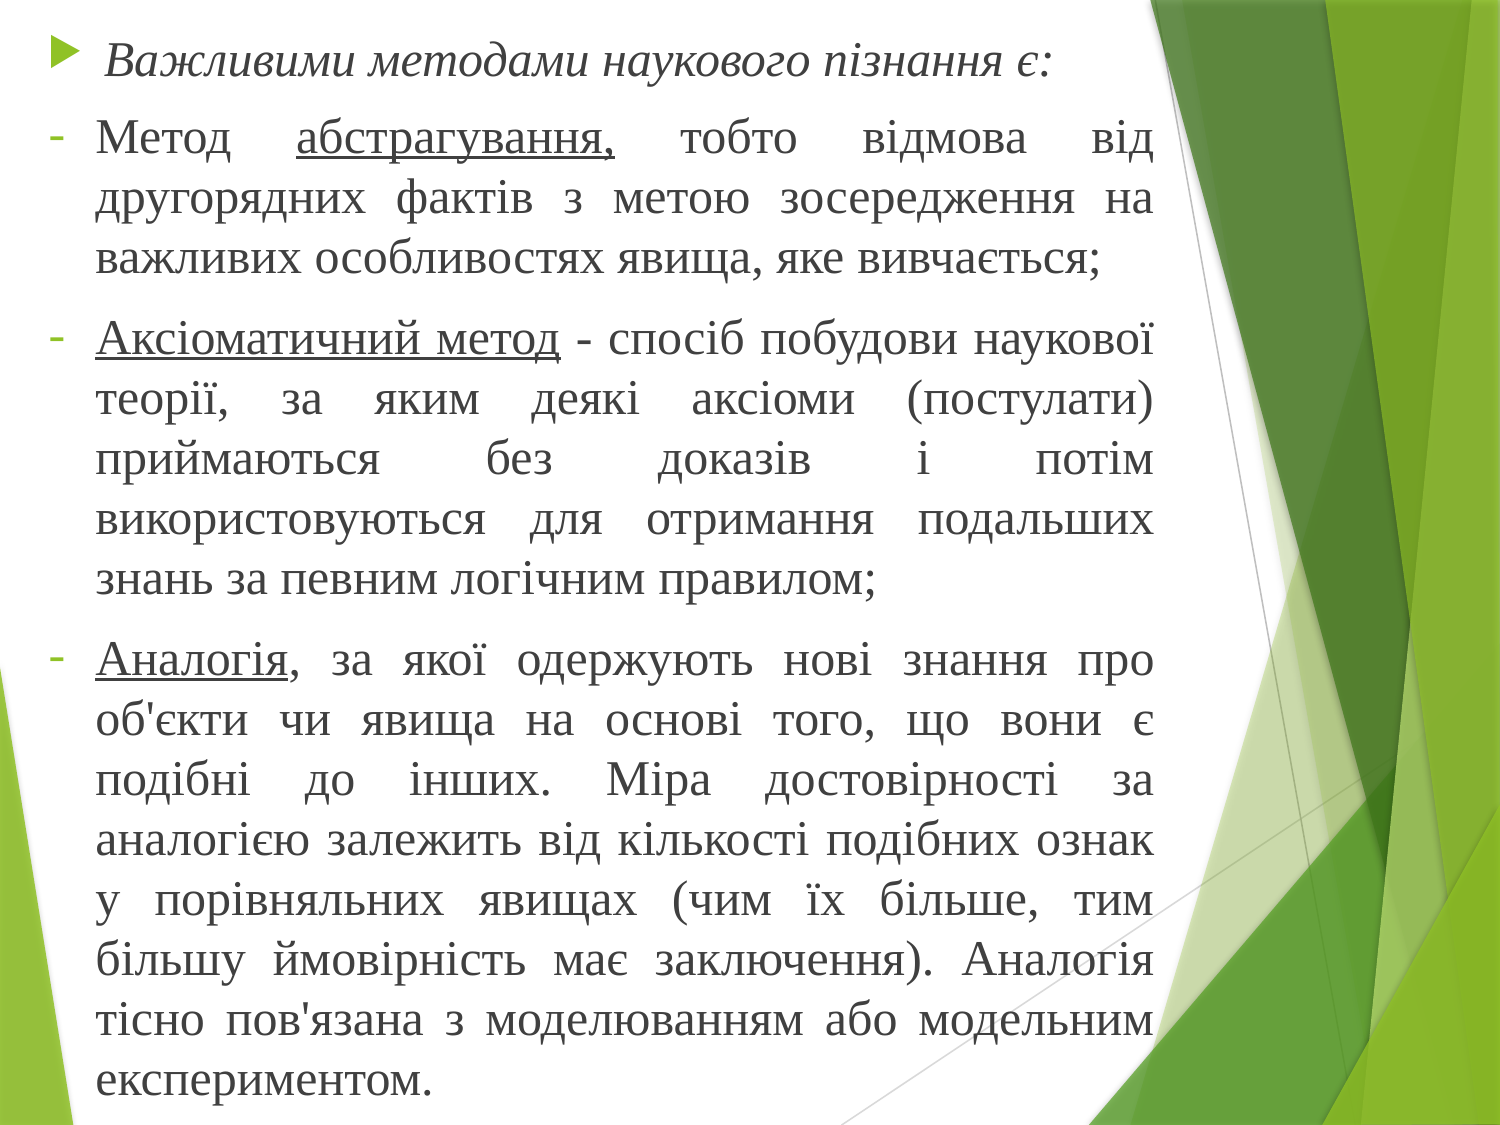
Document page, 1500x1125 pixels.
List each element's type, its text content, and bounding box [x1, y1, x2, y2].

list Важливими методами наукового пізнання є: Метод абстрагування, тобто відмова від другорядних фактів з метою зосередження на важливих особливостях явища, яке вивчається; Аксіоматичний метод - спосіб побудови наукової теорії, за яким деякі аксіоми (постулати) приймаються без доказів і потім використовуються для отримання подальших знань за певним логічним правилом; Аналогія, за якої одержують нові знання про об'єкти чи явища на основі того, що вони є подібні до інших. Міра достовірності за аналогією залежить від кількості подібних ознак у порівняльних явищах (чим їх більше, тим більшу ймовірність має заключення). Аналогія тісно пов'язана з моделюванням або модельним експериментом. [0, 19, 1258, 1094]
